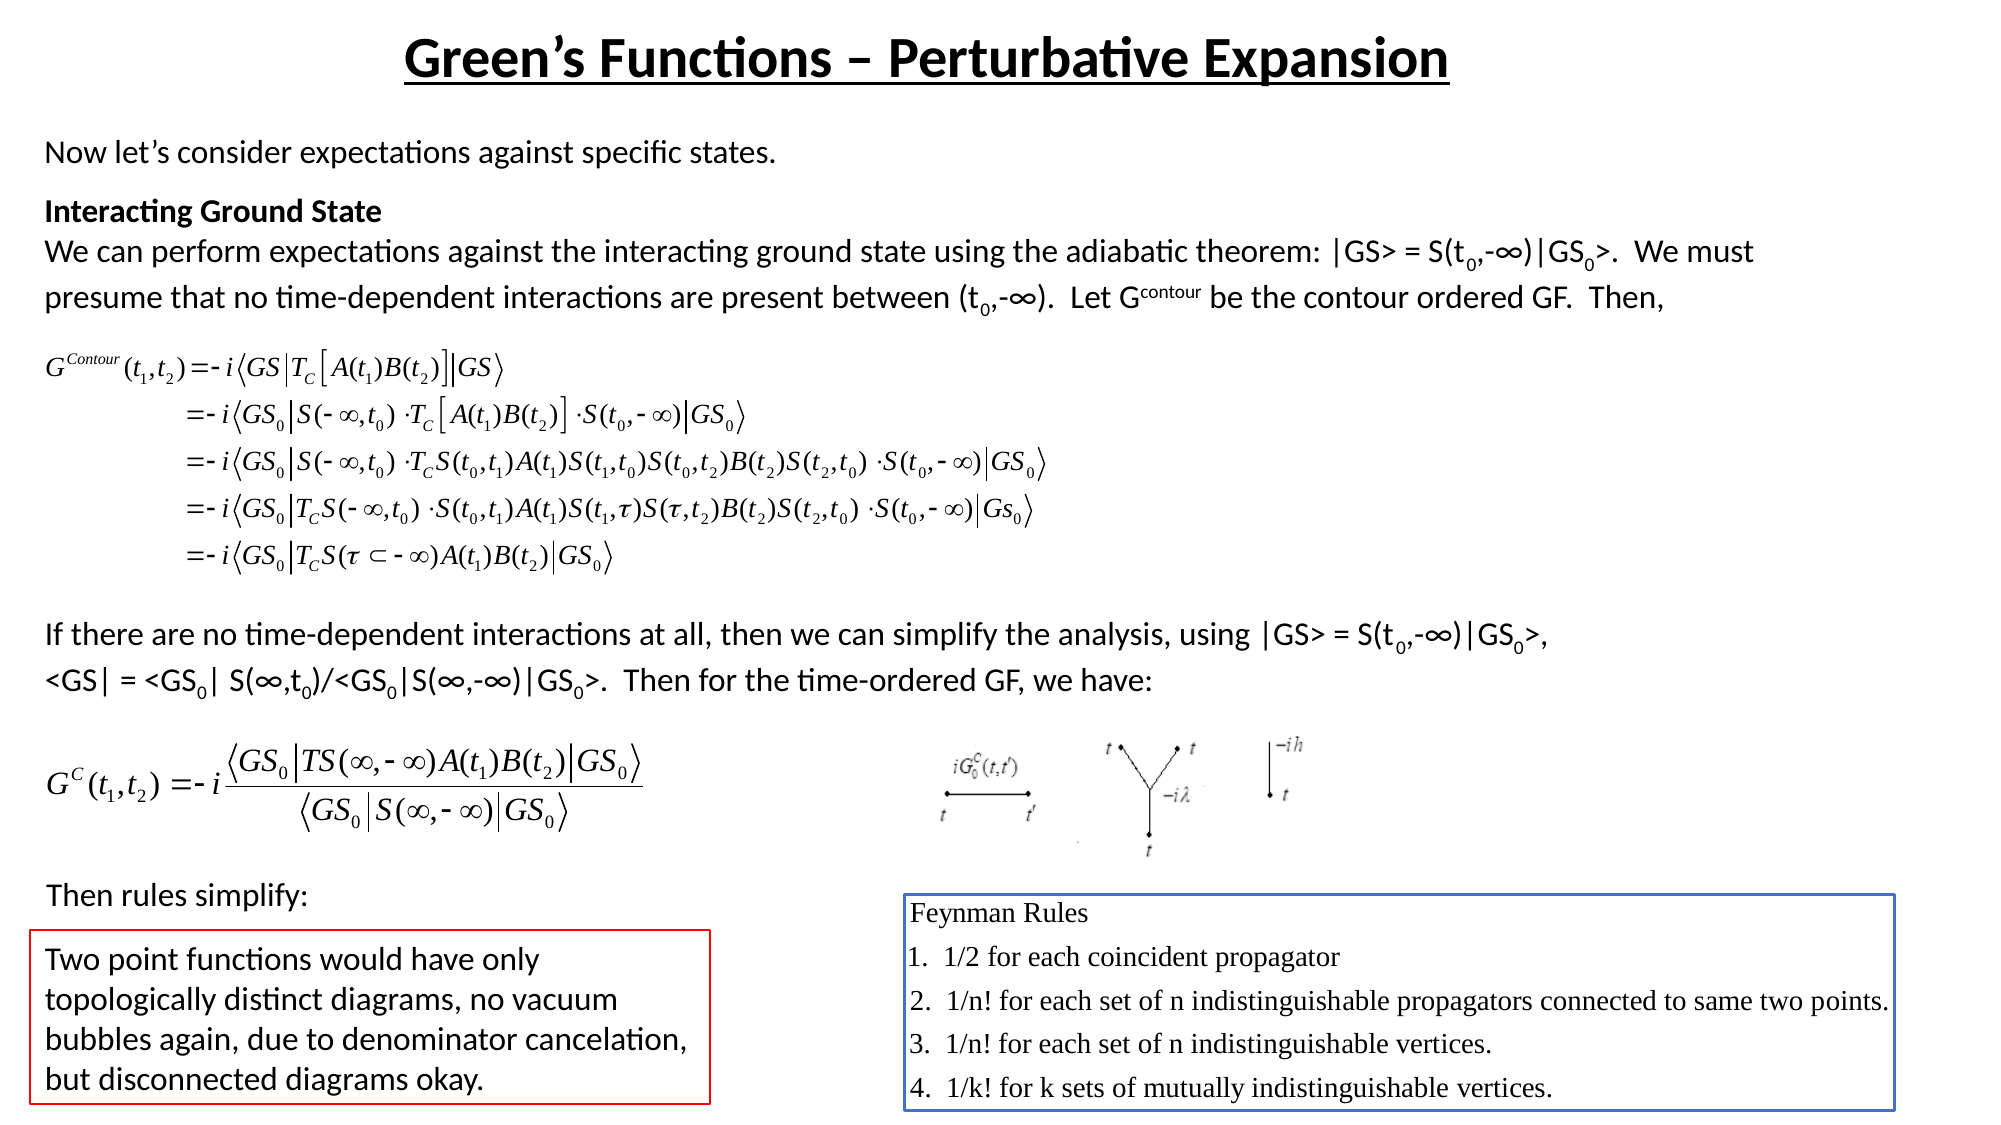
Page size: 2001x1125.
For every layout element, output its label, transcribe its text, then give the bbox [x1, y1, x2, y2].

text_box Green’s Functions – Perturbative Expansion [389, 12, 1567, 97]
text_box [905, 896, 1893, 1110]
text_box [41, 345, 1050, 580]
text_box Then rules simplify: [31, 865, 325, 920]
text_box If there are no time-dependent interactions at all, then we can simplify the analysis, using |GS> = S(t0,-∞)|GS0>, <GS| = <GS0| S(∞,t0)/<GS0|S(∞,-∞)|GS0>. Then for the time-ordered GF, we have: [30, 605, 1621, 711]
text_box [41, 737, 649, 838]
text_box Two point functions would have only topologically distinct diagrams, no vacuum bubbles again, due to denominator cancelation, but disconnected diagrams okay. [30, 929, 710, 1105]
text_box Now let’s consider expectations against specific states. [29, 122, 1086, 178]
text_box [905, 708, 1492, 888]
text_box Interacting Ground State We can perform expectations against the interacting ground state using the adiabatic theorem: |GS> = S(t0,-∞)|GS0>. We must presume that no time-dependent interactions are present between (t0,-∞). Let Gcontour be the contour ordered GF. Then, [29, 182, 1893, 328]
